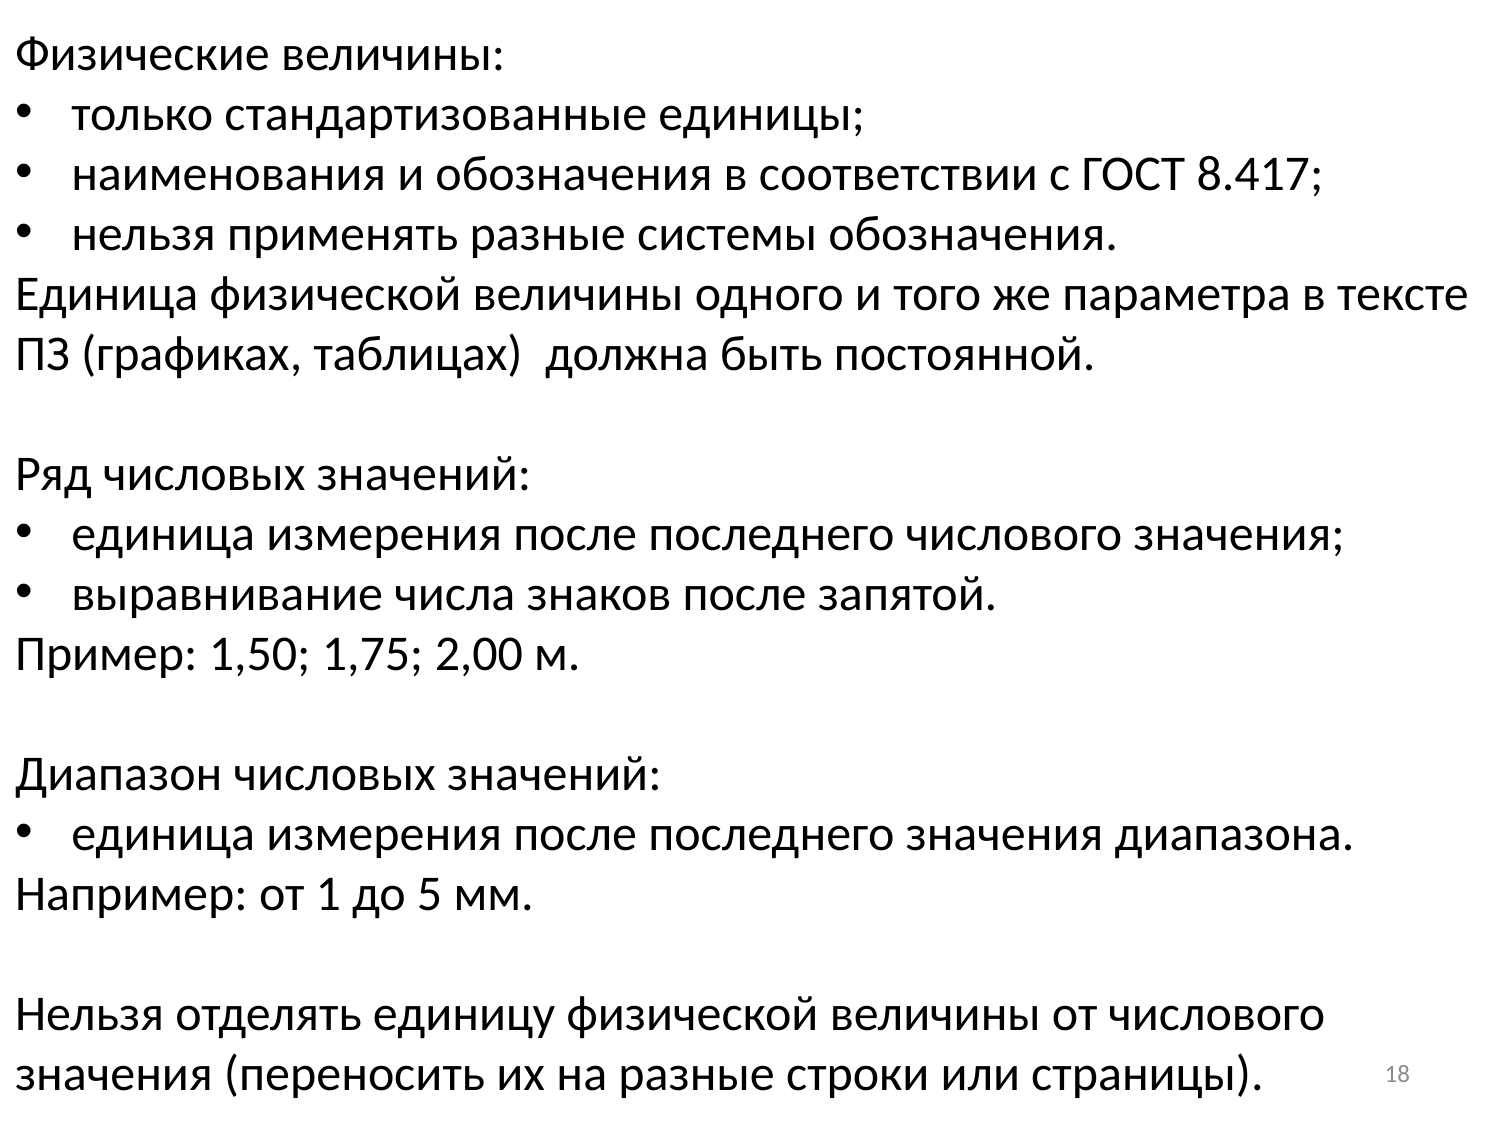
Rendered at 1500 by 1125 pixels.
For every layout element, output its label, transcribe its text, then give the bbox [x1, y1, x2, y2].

text_box Физические величины: только стандартизованные единицы; наименования и обозначения в соответствии с ГОСТ 8.417; нельзя применять разные системы обозначения. Единица физической величины одного и того же параметра в тексте ПЗ (графиках, таблицах) должна быть постоянной. Ряд числовых значений: единица измерения после последнего числового значения; выравнивание числа знаков после запятой. Пример: 1,50; 1,75; 2,00 м. Диапазон числовых значений: единица измерения после последнего значения диапазона. Например: от 1 до 5 мм. Нельзя отделять единицу физической величины от числового значения (переносить их на разные строки или страницы). [0, 12, 1488, 1108]
